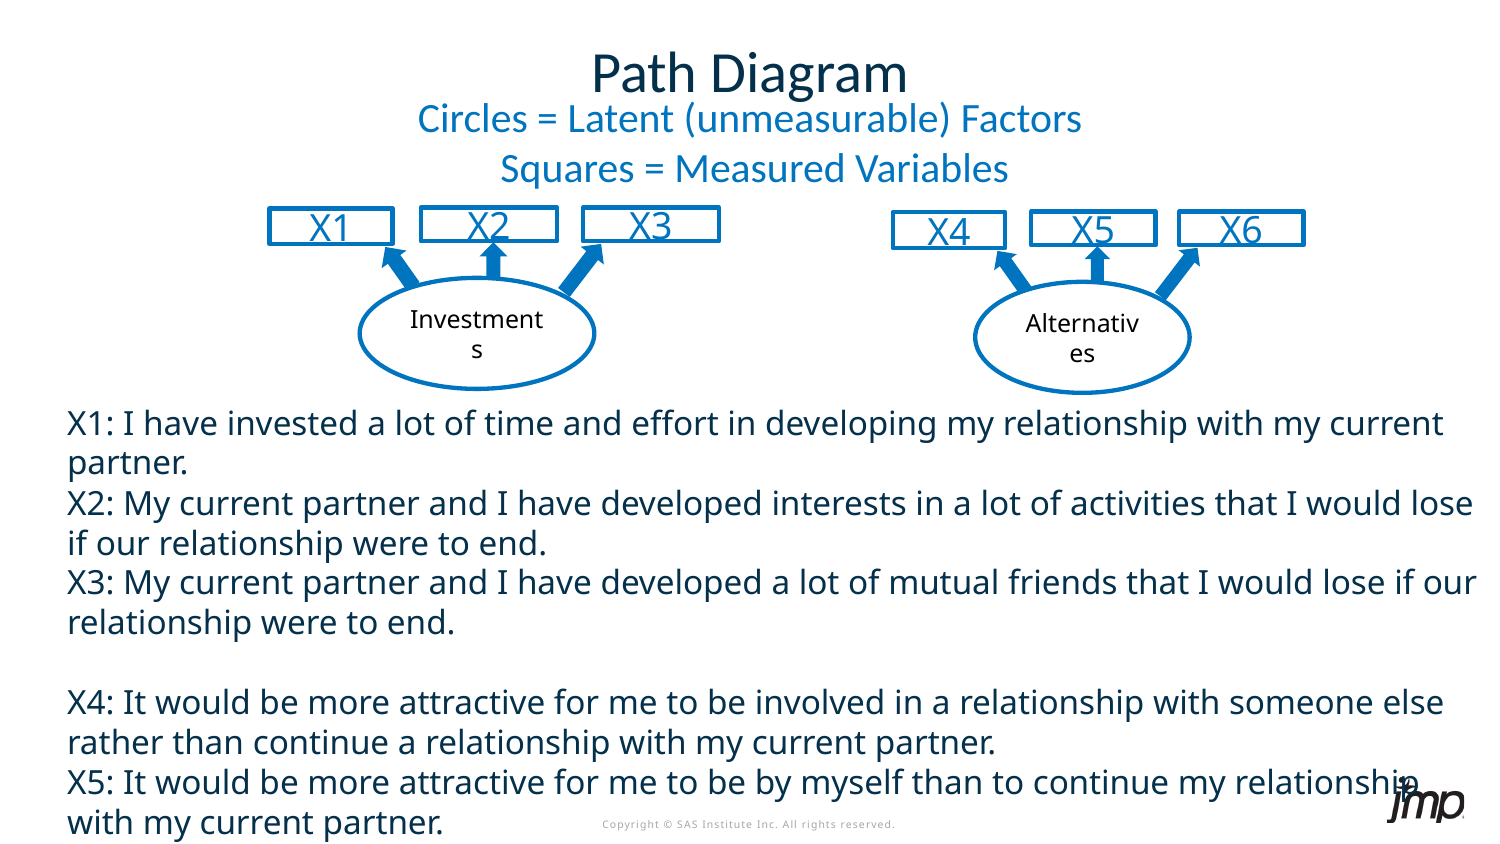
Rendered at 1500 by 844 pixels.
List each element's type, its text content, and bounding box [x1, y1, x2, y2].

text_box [269, 207, 720, 390]
text_box X1: I have invested a lot of time and effort in developing my relationship with my current partner. X2: My current partner and I have developed interests in a lot of activities that I would lose if our relationship were to end. X3: My current partner and I have developed a lot of mutual friends that I would lose if our relationship were to end. X4: It would be more attractive for me to be involved in a relationship with someone else rather than continue a relationship with my current partner. X5: It would be more attractive for me to be by myself than to continue my relationship with my current partner. X6: In general, the alternatives to this relationship are quite attractive. [52, 394, 1500, 844]
title Path Diagram [102, 31, 1398, 97]
list Circles = Latent (unmeasurable) Factors Squares = Measured Variables [102, 97, 1398, 185]
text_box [892, 211, 1304, 394]
